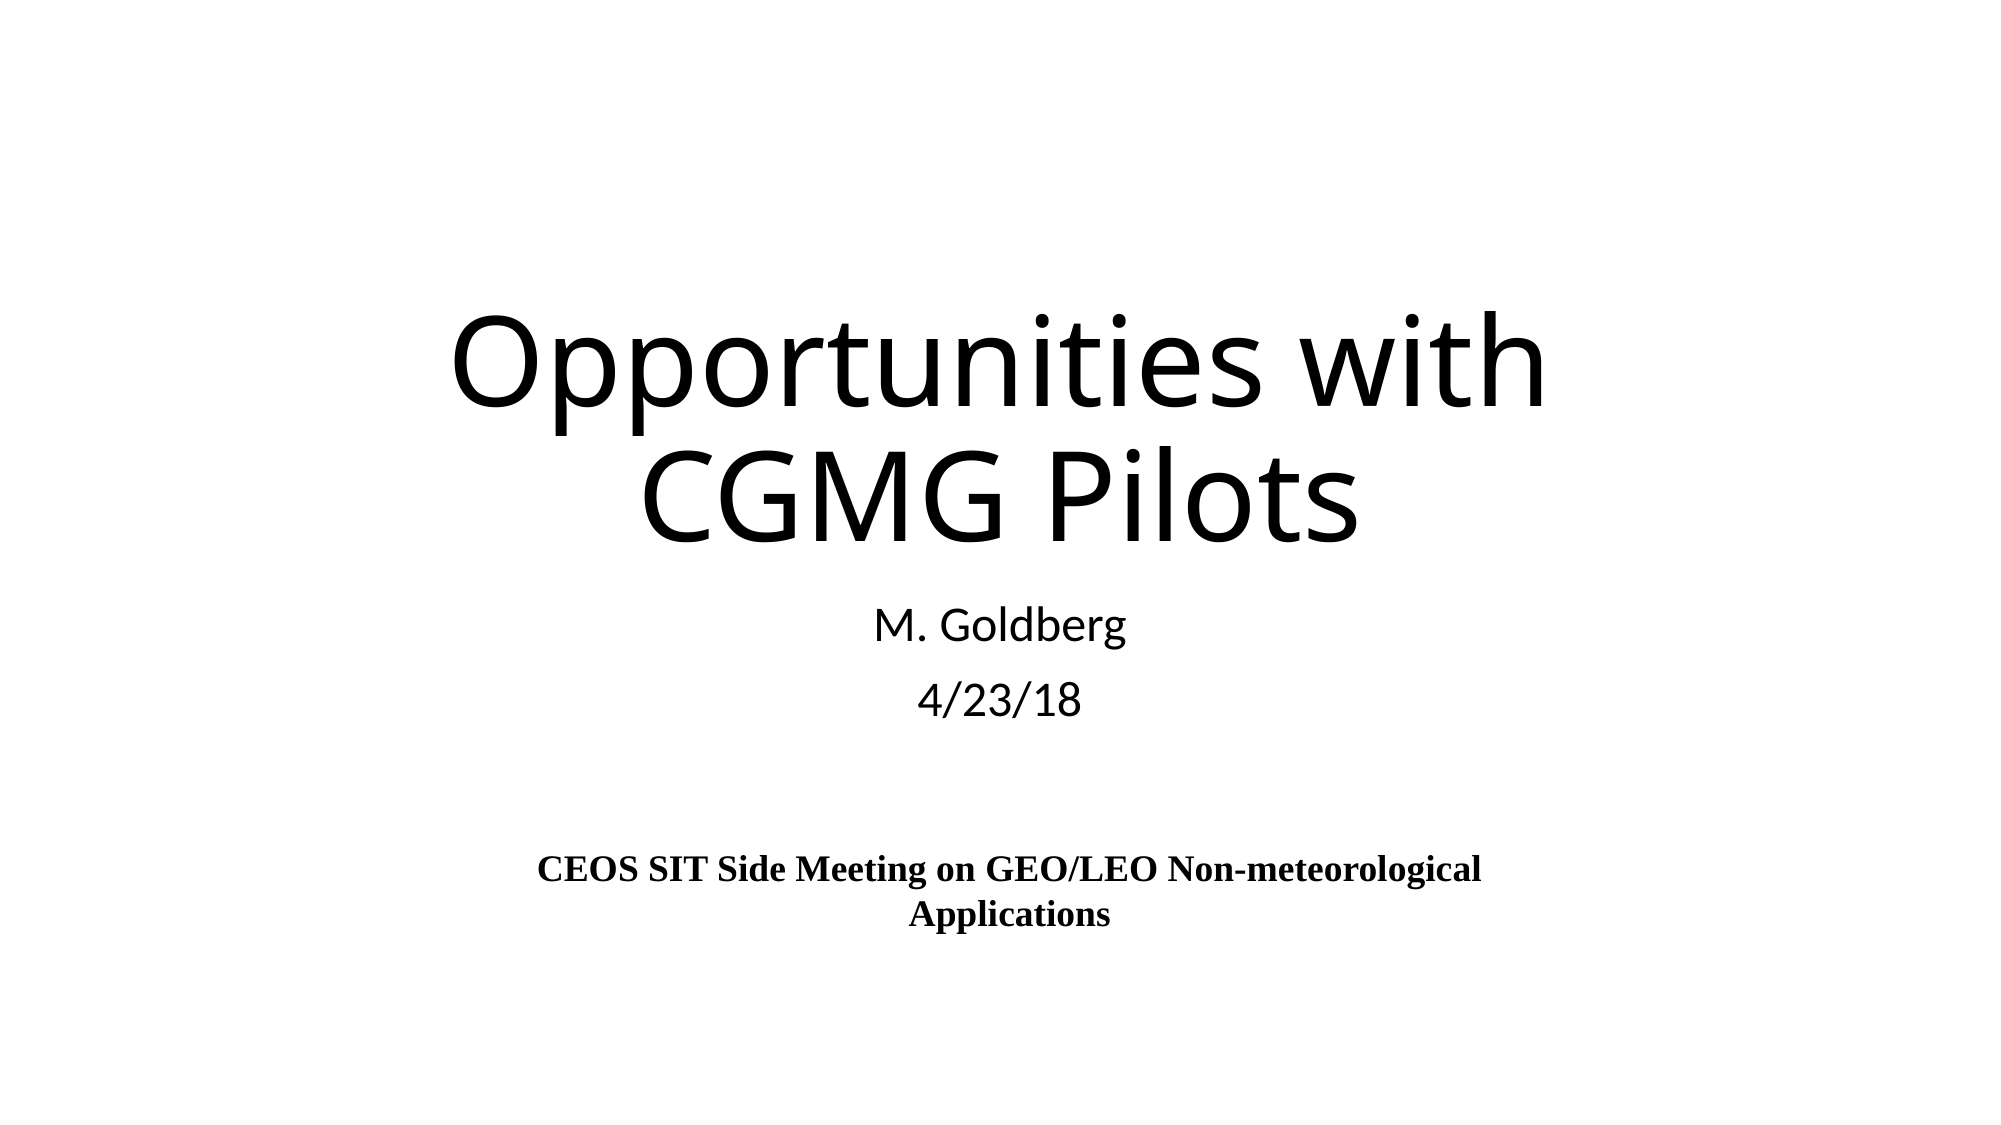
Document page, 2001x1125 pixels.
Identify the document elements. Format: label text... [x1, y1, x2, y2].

title Opportunities with CGMG Pilots [249, 184, 1750, 576]
text_box CEOS SIT Side Meeting on GEO/LEO Non-meteorological Applications [509, 836, 1510, 942]
subtitle M. Goldberg 4/23/18 [249, 590, 1750, 863]
